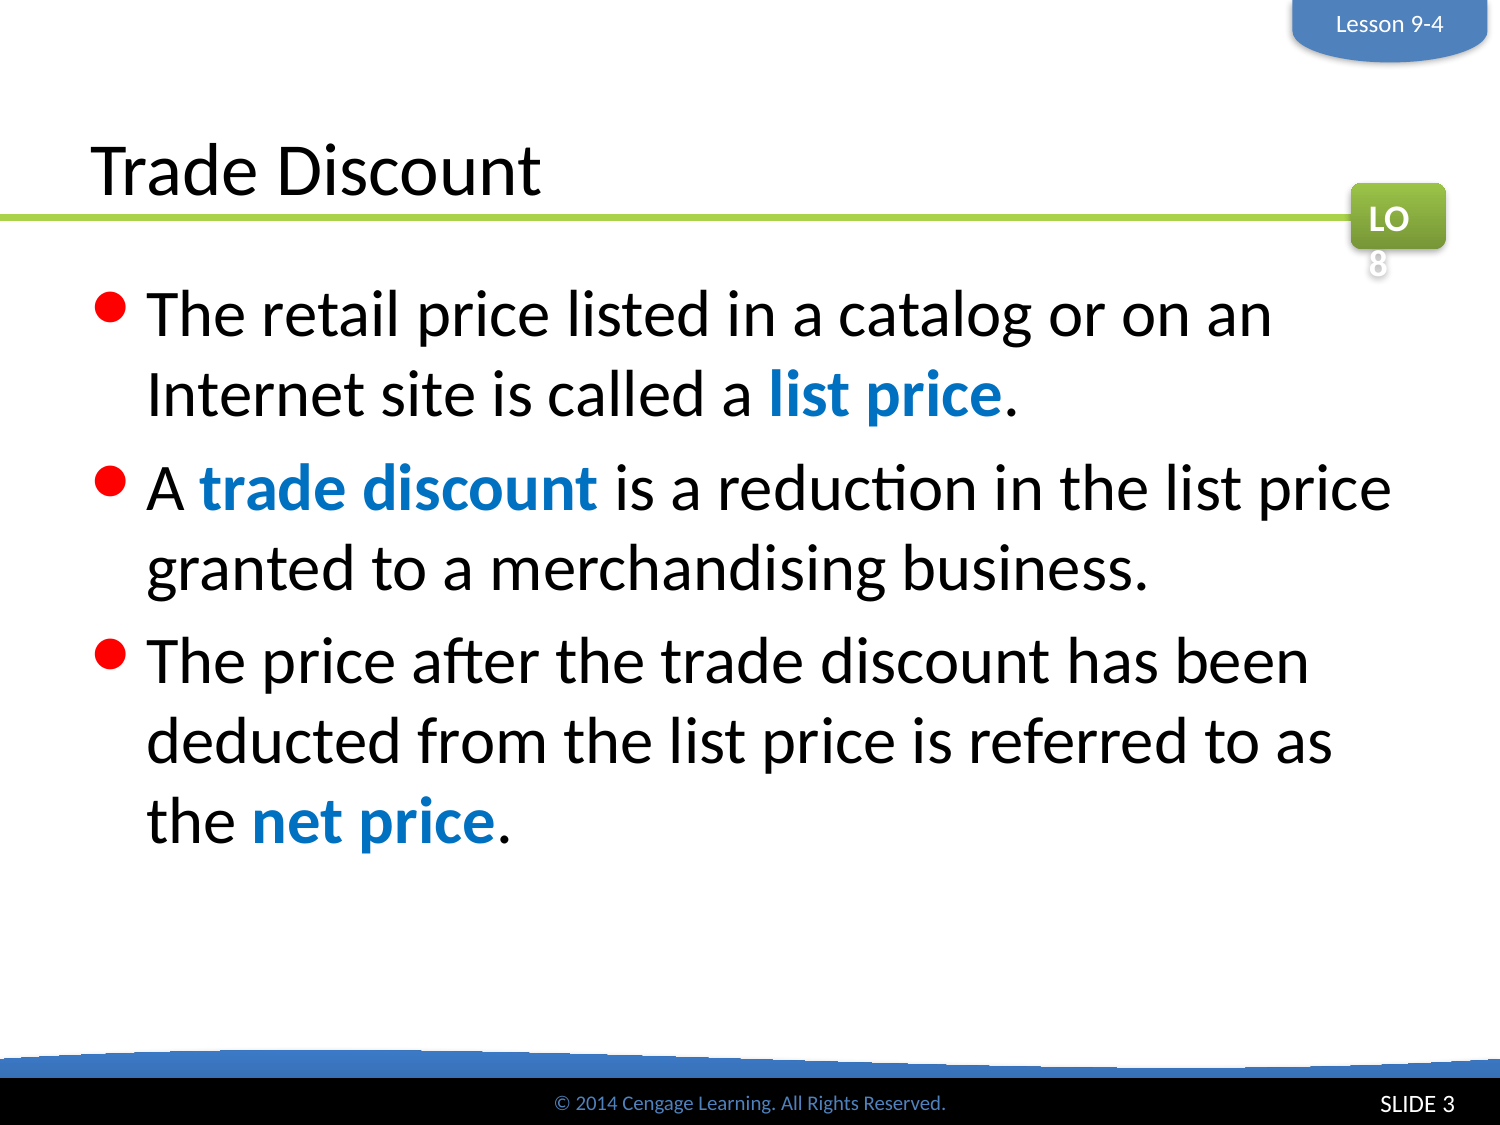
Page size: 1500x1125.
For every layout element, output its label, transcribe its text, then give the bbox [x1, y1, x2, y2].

text_box LO8 [1350, 183, 1446, 250]
slide_number SLIDE 3 [1170, 1080, 1470, 1125]
list The retail price listed in a catalog or on an Internet site is called a list price. A trade discount is a reduction in the list price granted to a merchandising business. The price after the trade discount has been deducted from the list price is referred to as the net price. [75, 262, 1425, 1005]
title Trade Discount [75, 29, 1350, 218]
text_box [1292, 0, 1488, 63]
